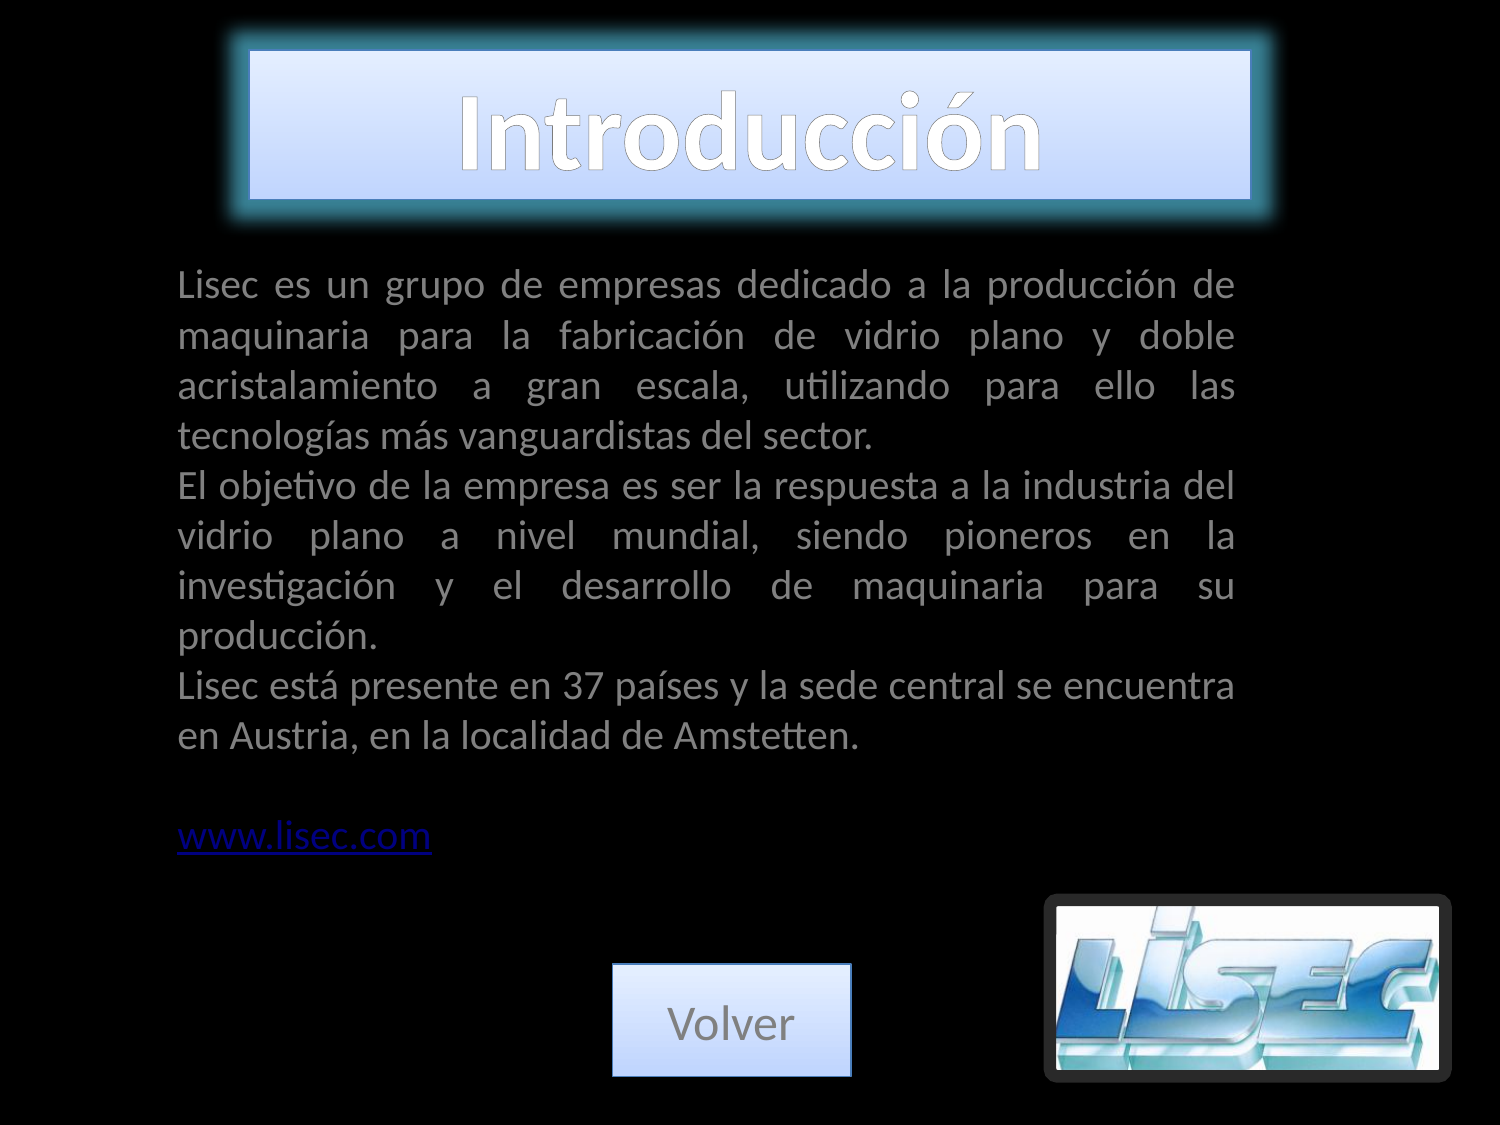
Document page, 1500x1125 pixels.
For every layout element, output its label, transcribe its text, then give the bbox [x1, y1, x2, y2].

text_box Introducción [248, 49, 1252, 200]
text_box Lisec es un grupo de empresas dedicado a la producción de maquinaria para la fabricación de vidrio plano y doble acristalamiento a gran escala, utilizando para ello las tecnologías más vanguardistas del sector. El objetivo de la empresa es ser la respuesta a la industria del vidrio plano a nivel mundial, siendo pioneros en la investigación y el desarrollo de maquinaria para su producción. Lisec está presente en 37 países y la sede central se encuentra en Austria, en la localidad de Amstetten. www.lisec.com [162, 249, 1252, 915]
text_box Volver [612, 963, 852, 1077]
picture [1049, 899, 1446, 1077]
